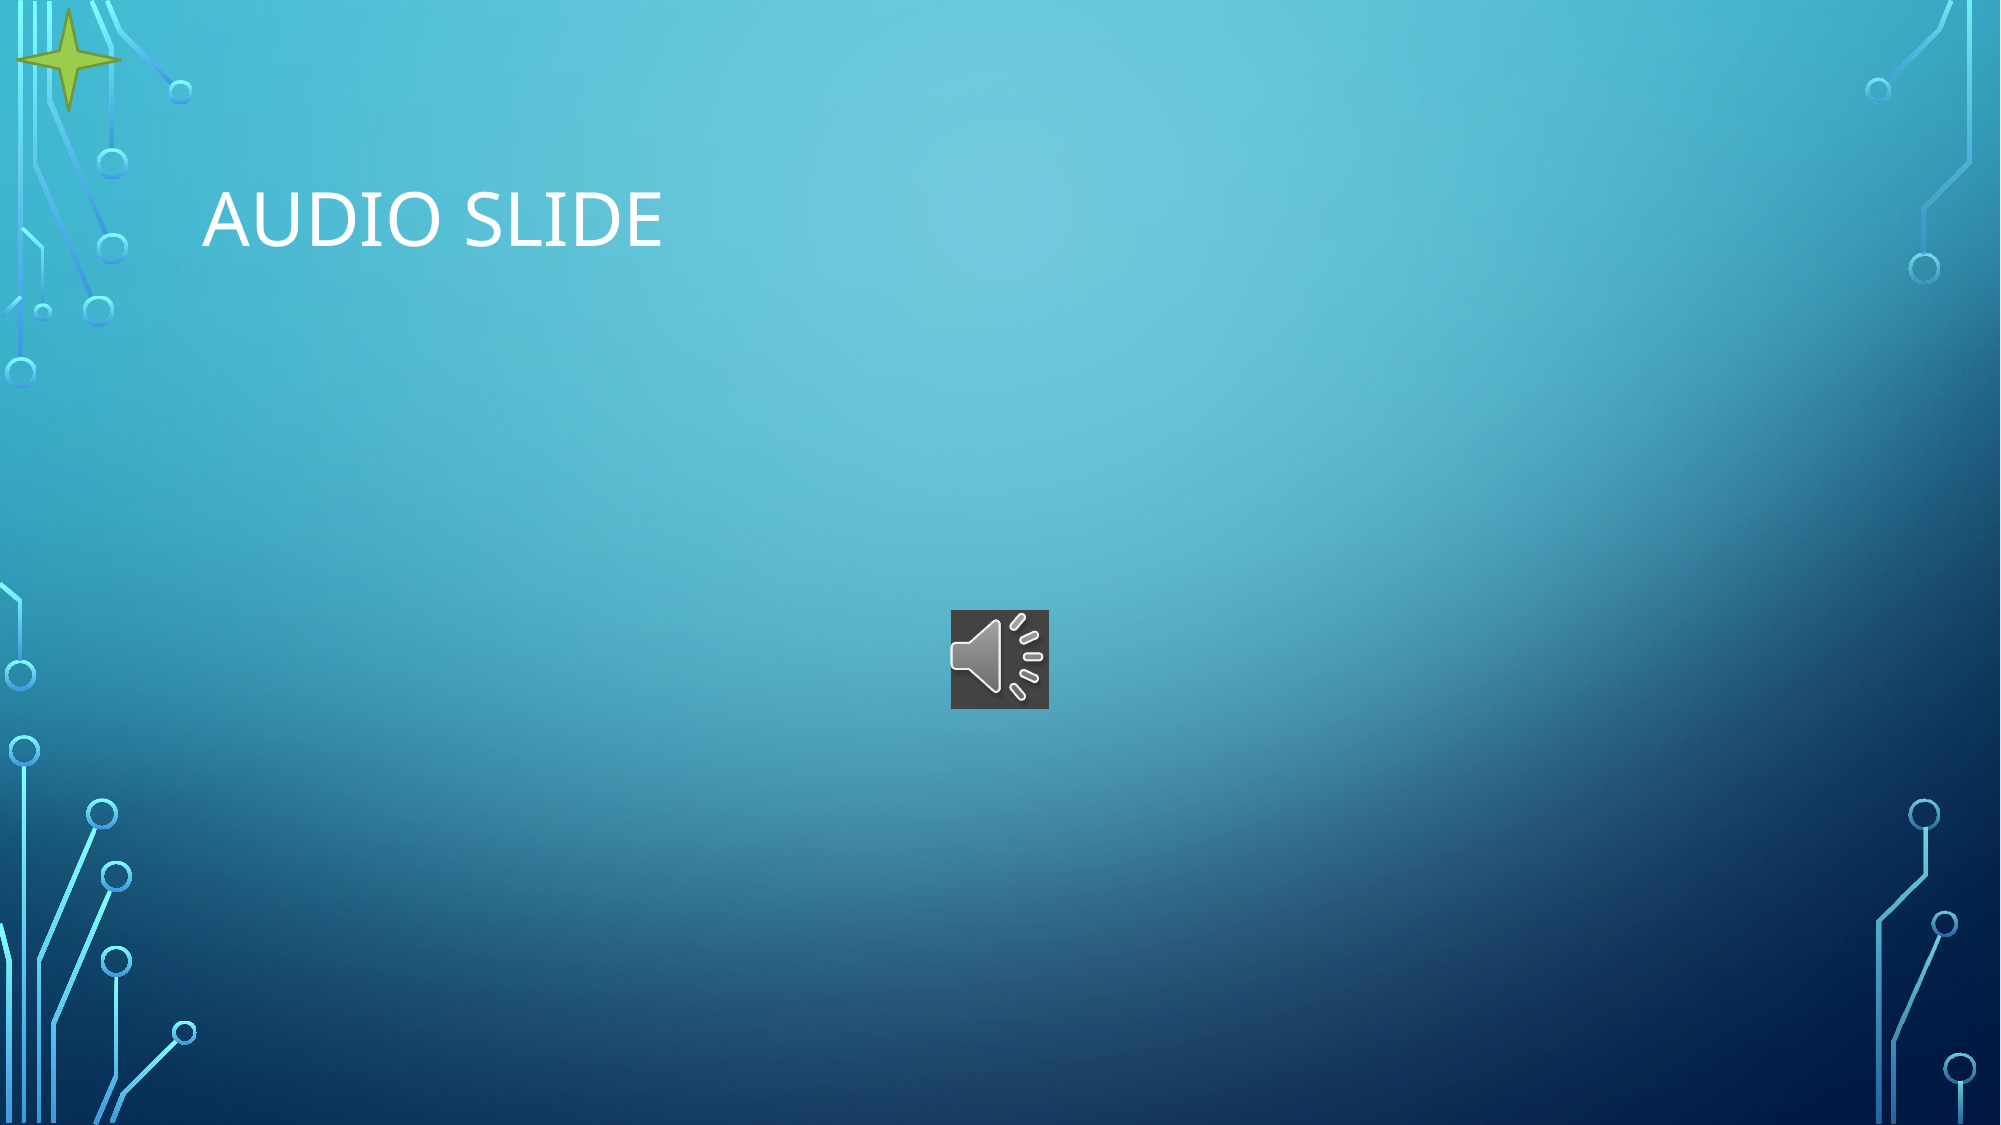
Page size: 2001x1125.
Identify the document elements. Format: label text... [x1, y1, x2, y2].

text_box [15, 7, 123, 113]
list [949, 609, 1050, 710]
title Audio Slide [187, 101, 1813, 344]
